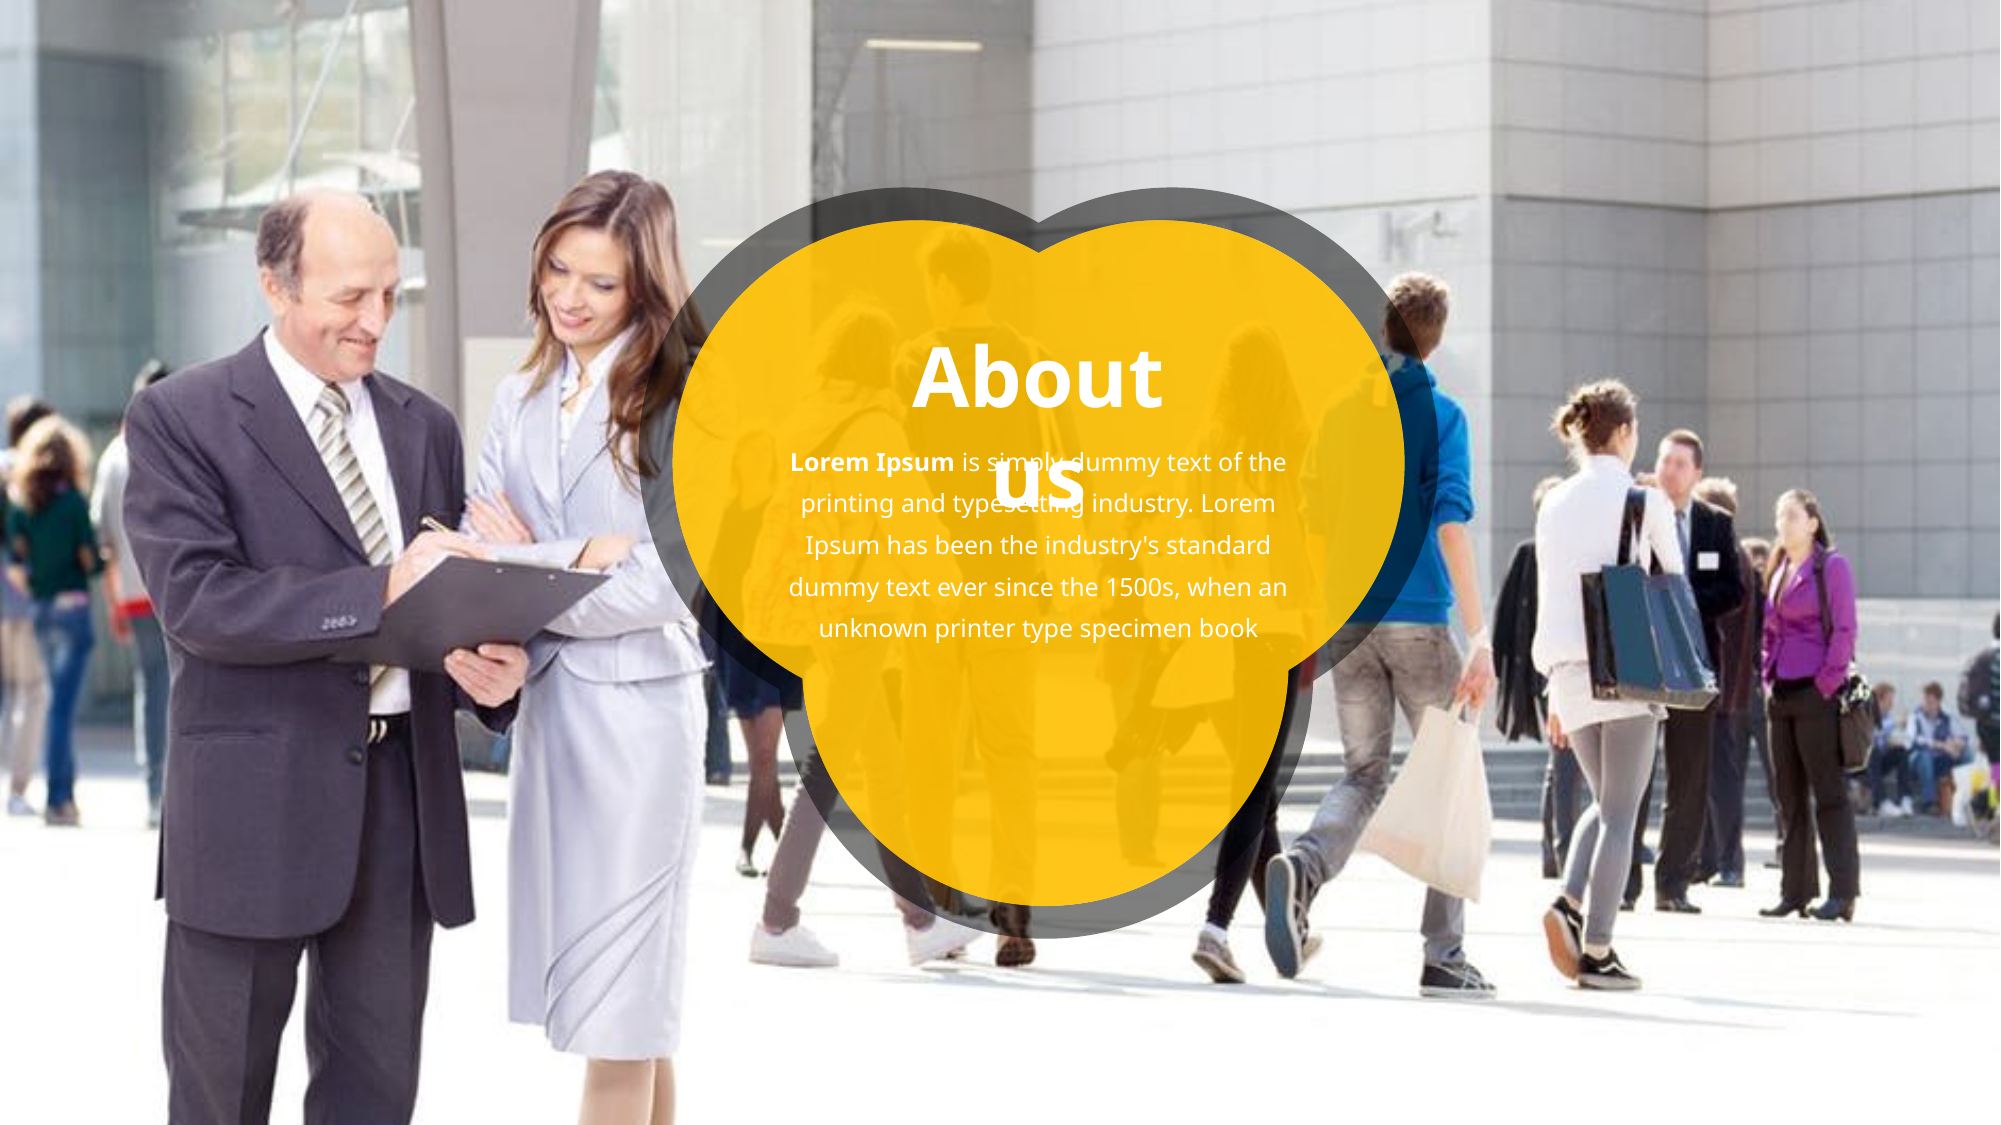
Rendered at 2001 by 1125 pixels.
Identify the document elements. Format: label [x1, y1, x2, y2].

text_box [753, 316, 1324, 653]
picture [0, 0, 2000, 1125]
